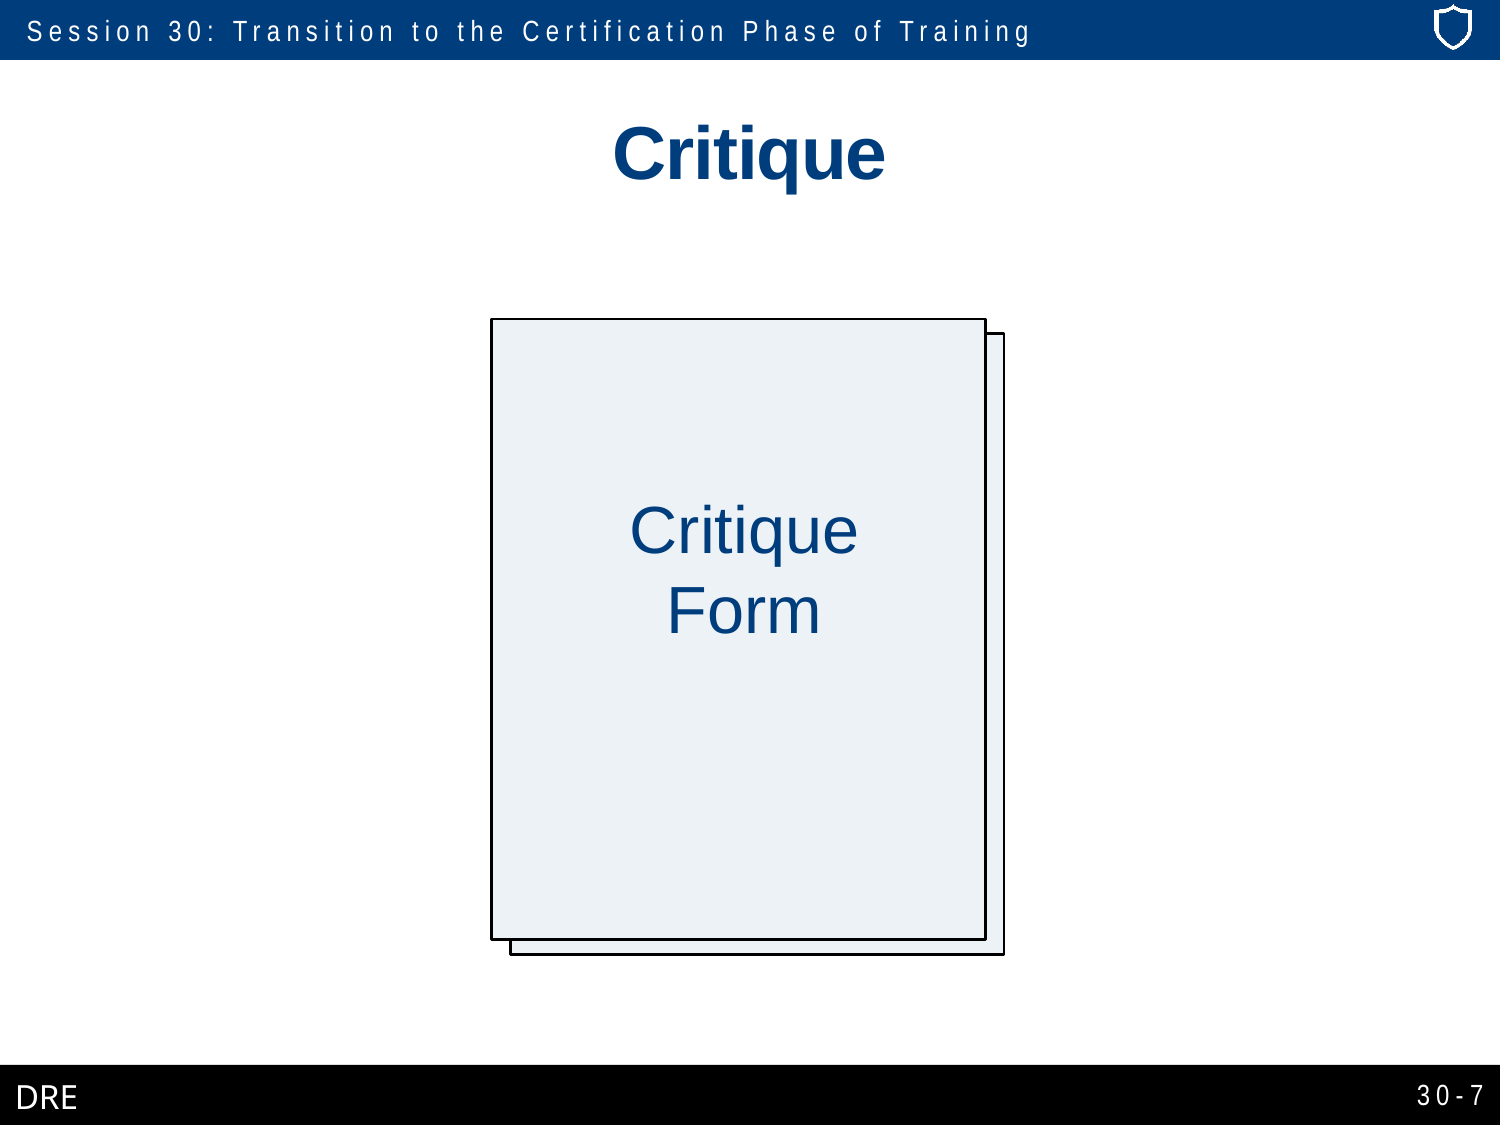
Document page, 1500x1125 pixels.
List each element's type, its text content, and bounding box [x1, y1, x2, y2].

picture [1434, 4, 1472, 50]
slide_number 30-7 [1218, 1063, 1499, 1124]
title Critique [50, 87, 1450, 213]
text_box Critique Form [587, 479, 902, 654]
text_box [490, 318, 987, 941]
text_box [509, 332, 1005, 956]
